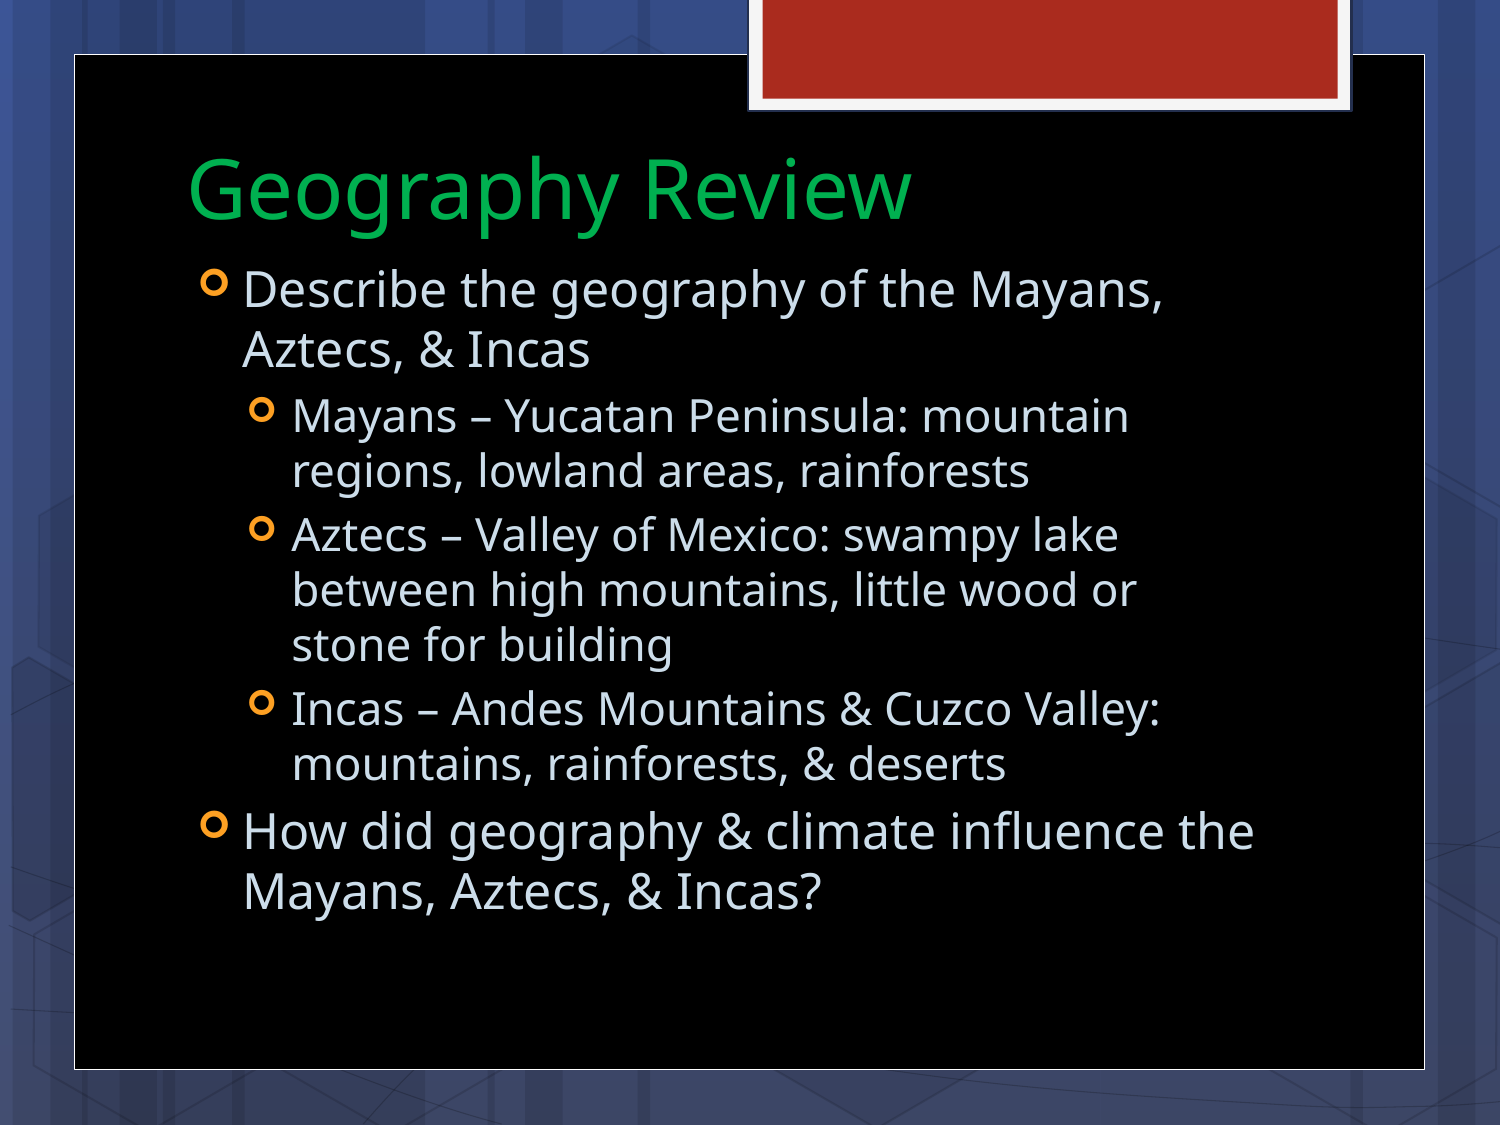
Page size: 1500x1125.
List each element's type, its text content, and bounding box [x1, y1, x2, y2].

title Geography Review [171, 125, 1324, 244]
list Describe the geography of the Mayans, Aztecs, & Incas Mayans – Yucatan Peninsula: mountain regions, lowland areas, rainforests Aztecs – Valley of Mexico: swampy lake between high mountains, little wood or stone for building Incas – Andes Mountains & Cuzco Valley: mountains, rainforests, & deserts How did geography & climate influence the Mayans, Aztecs, & Incas? [171, 249, 1283, 957]
